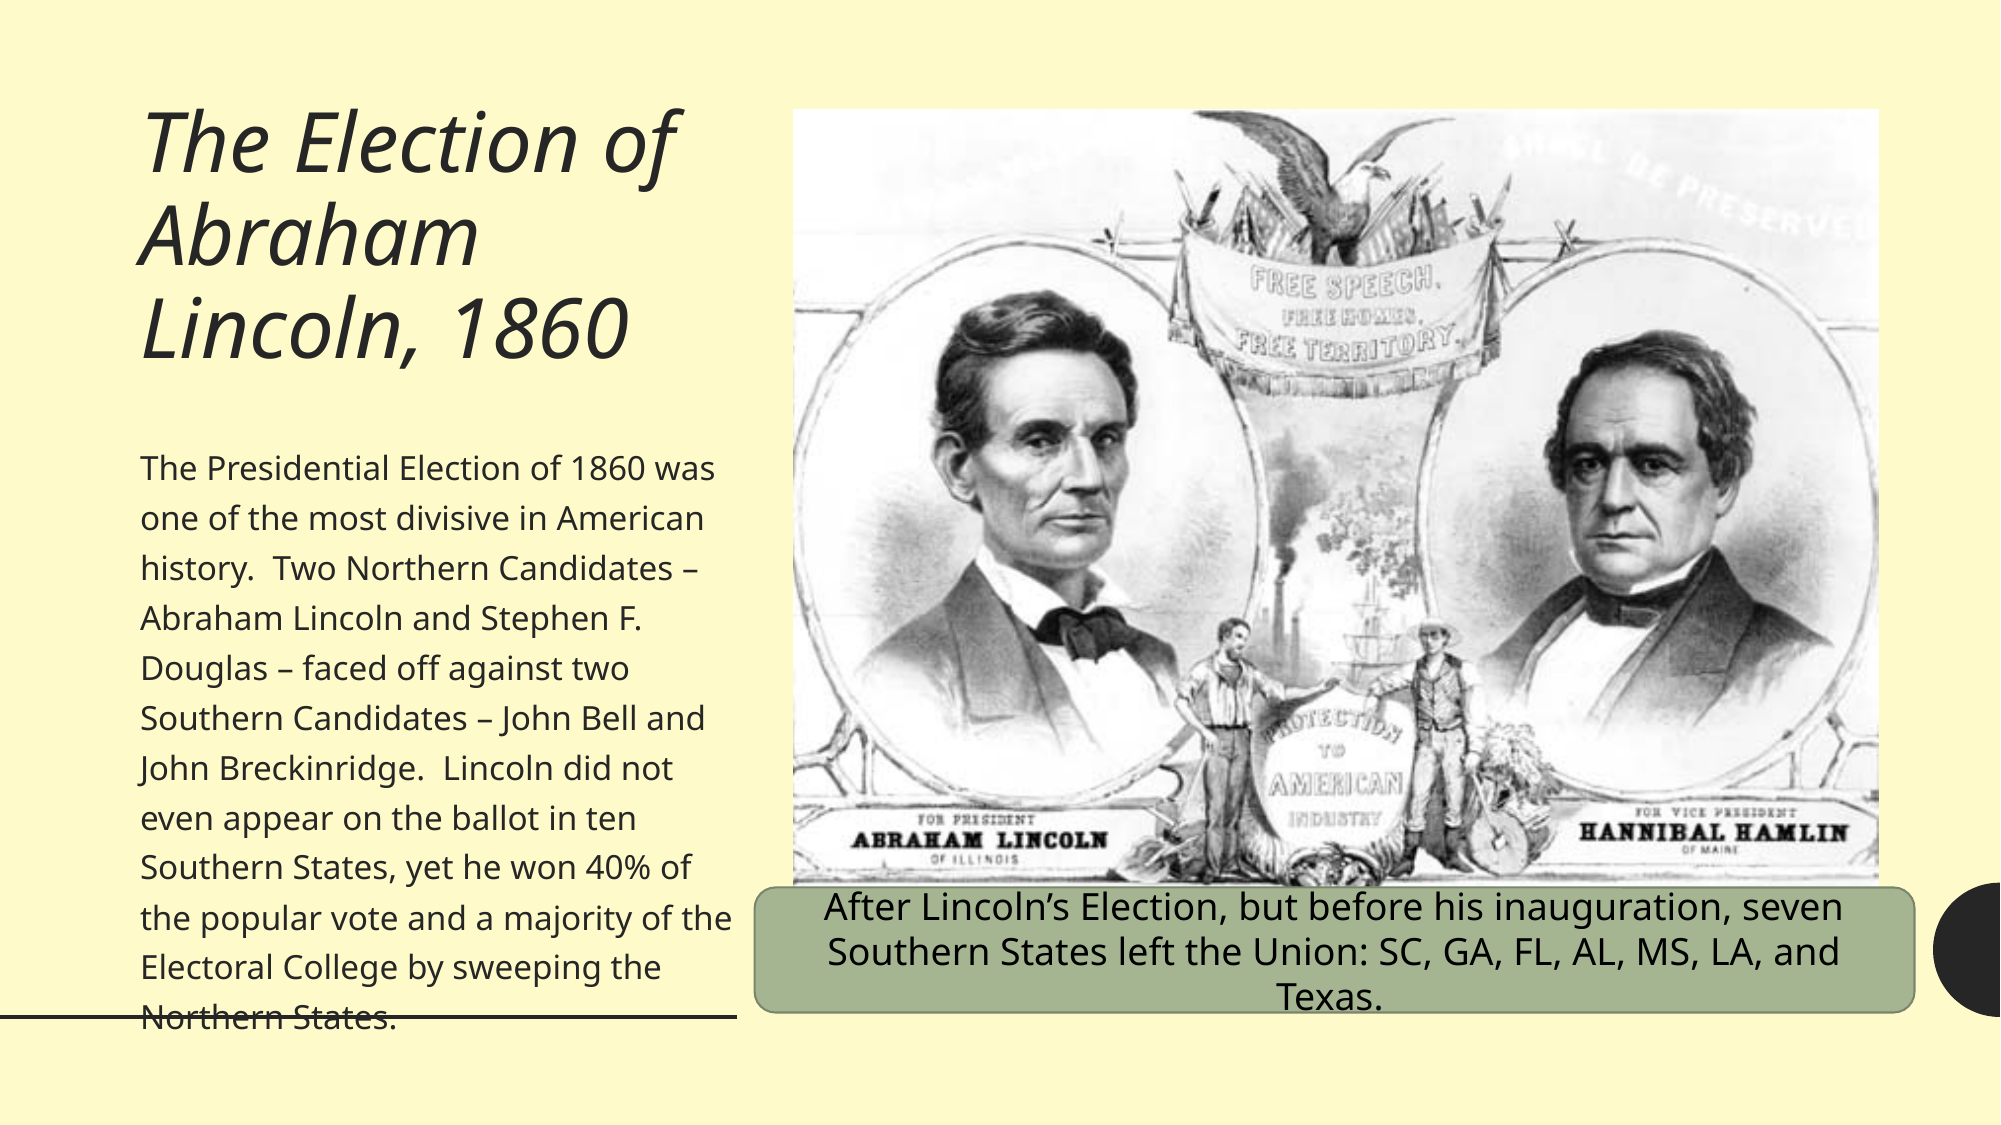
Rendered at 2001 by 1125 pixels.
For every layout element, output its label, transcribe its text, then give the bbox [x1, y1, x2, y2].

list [793, 109, 1879, 901]
text_box After Lincoln’s Election, but before his inauguration, seven Southern States left the Union: SC, GA, FL, AL, MS, LA, and Texas. [753, 886, 1916, 1014]
list The Presidential Election of 1860 was one of the most divisive in American history. Two Northern Candidates – Abraham Lincoln and Stephen F. Douglas – faced off against two Southern Candidates – John Bell and John Breckinridge. Lincoln did not even appear on the ballot in ten Southern States, yet he won 40% of the popular vote and a majority of the Electoral College by sweeping the Northern States. [125, 430, 755, 962]
title The Election of Abraham Lincoln, 1860 [125, 91, 755, 407]
